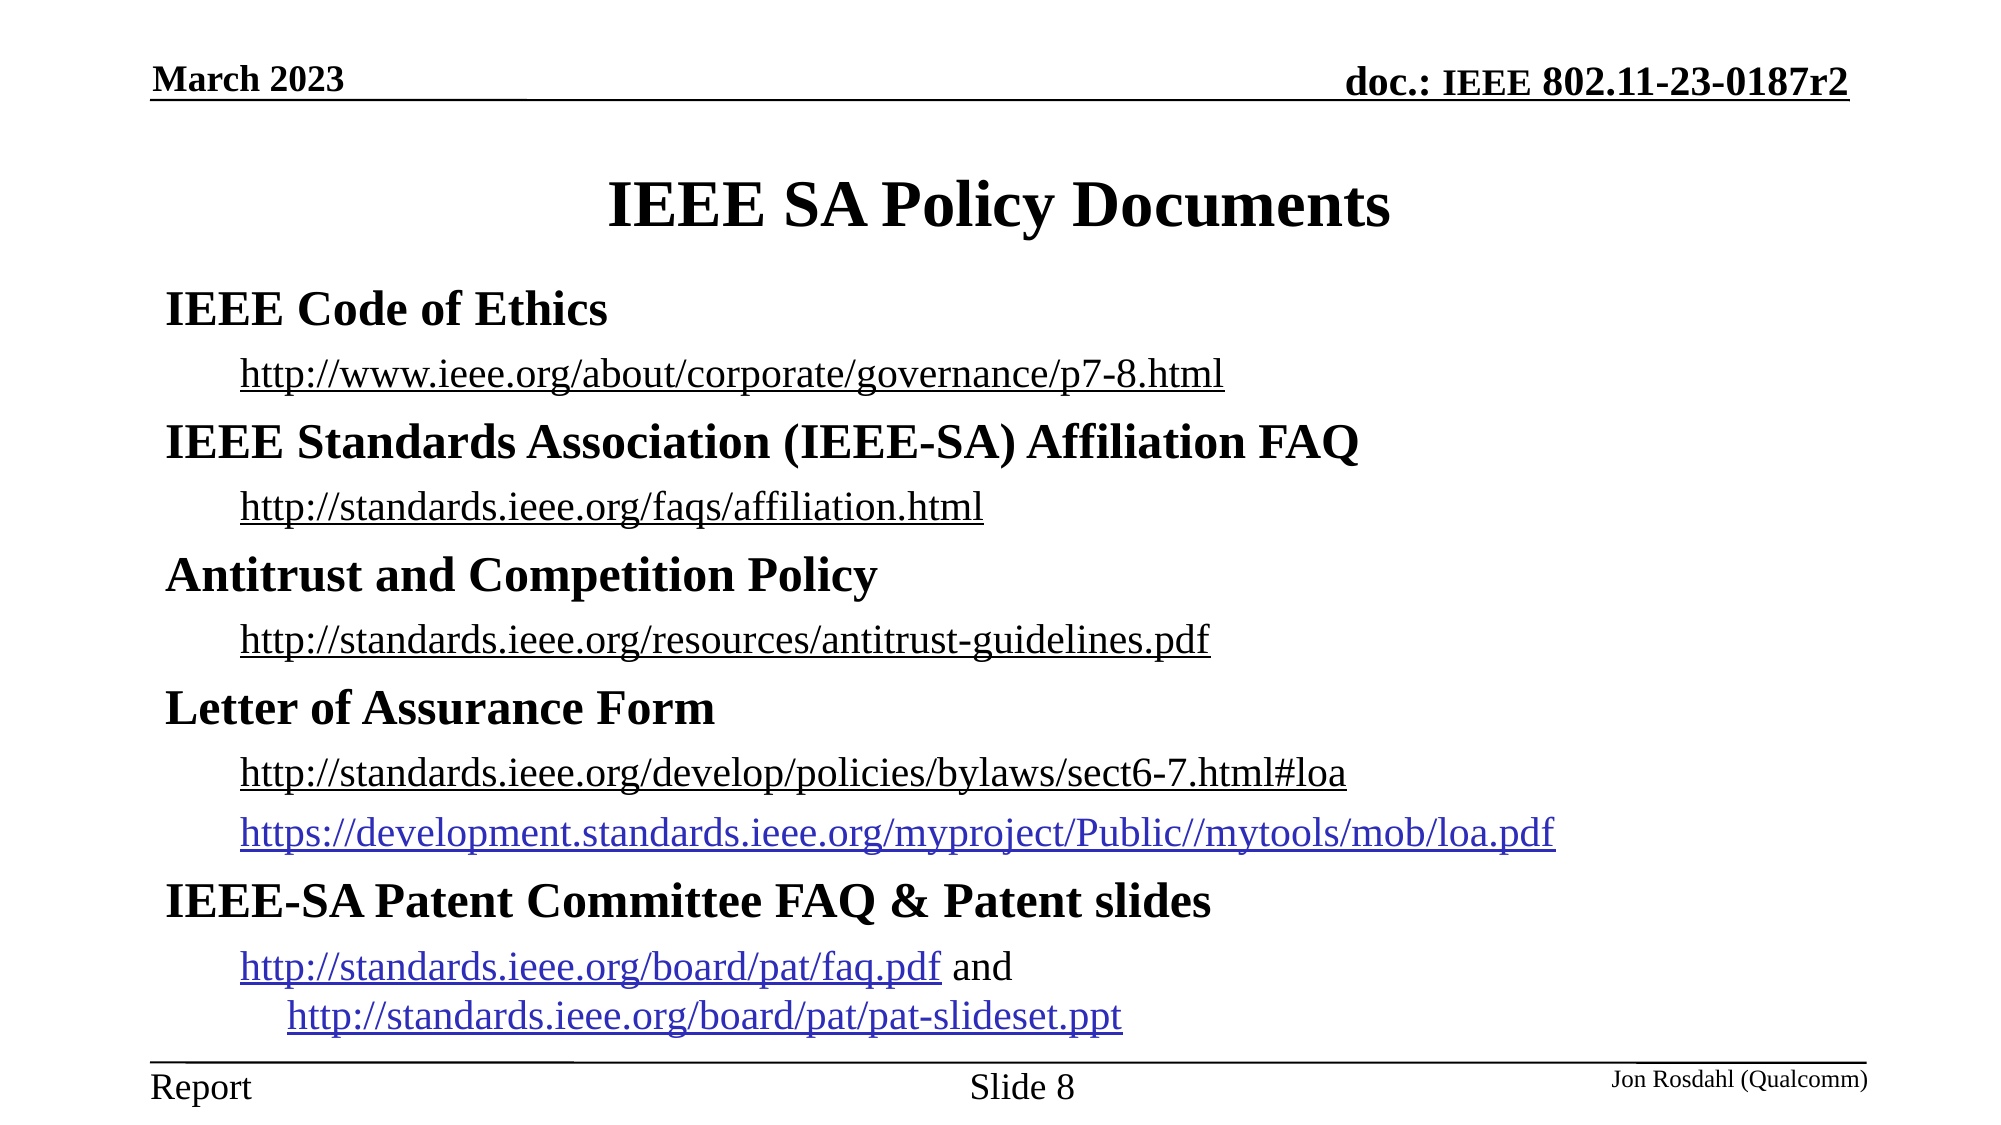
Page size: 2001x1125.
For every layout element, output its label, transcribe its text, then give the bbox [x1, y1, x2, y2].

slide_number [152, 54, 563, 100]
list IEEE Code of Ethics http://www.ieee.org/about/corporate/governance/p7-8.html IEEE Standards Association (IEEE-SA) Affiliation FAQ http://standards.ieee.org/faqs/affiliation.html Antitrust and Competition Policy http://standards.ieee.org/resources/antitrust-guidelines.pdf Letter of Assurance Form http://standards.ieee.org/develop/policies/bylaws/sect6-7.html#loa https://development.standards.ieee.org/myproject/Public//mytools/mob/loa.pdf IEEE-SA Patent Committee FAQ & Patent slides http://standards.ieee.org/board/pat/faq.pdf and http://standards.ieee.org/board/pat/pat-slideset.ppt [149, 267, 1850, 1063]
title IEEE SA Policy Documents [149, 112, 1850, 267]
slide_number Slide 8 [950, 1061, 1095, 1125]
footer Jon Rosdahl (Qualcomm) [1171, 1061, 1869, 1093]
